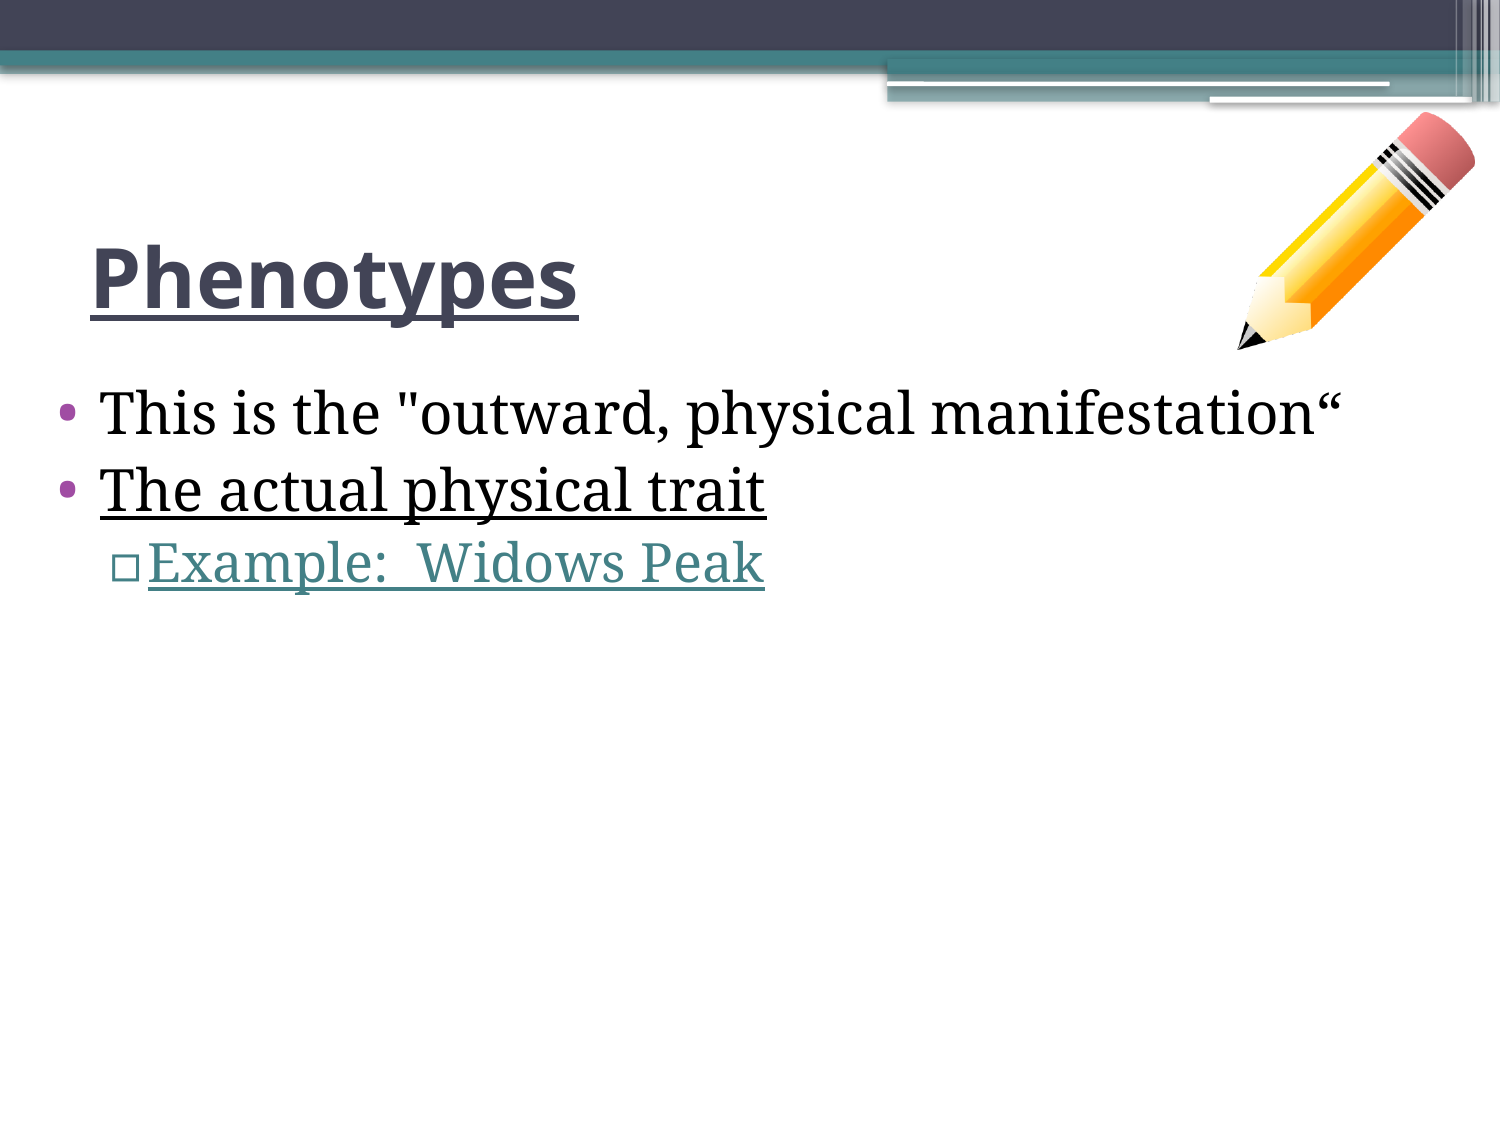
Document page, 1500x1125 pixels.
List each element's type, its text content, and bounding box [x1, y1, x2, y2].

list This is the "outward, physical manifestation“ The actual physical trait Example: Widows Peak [24, 368, 1475, 1079]
picture [1237, 112, 1476, 351]
title Phenotypes [75, 187, 1425, 363]
